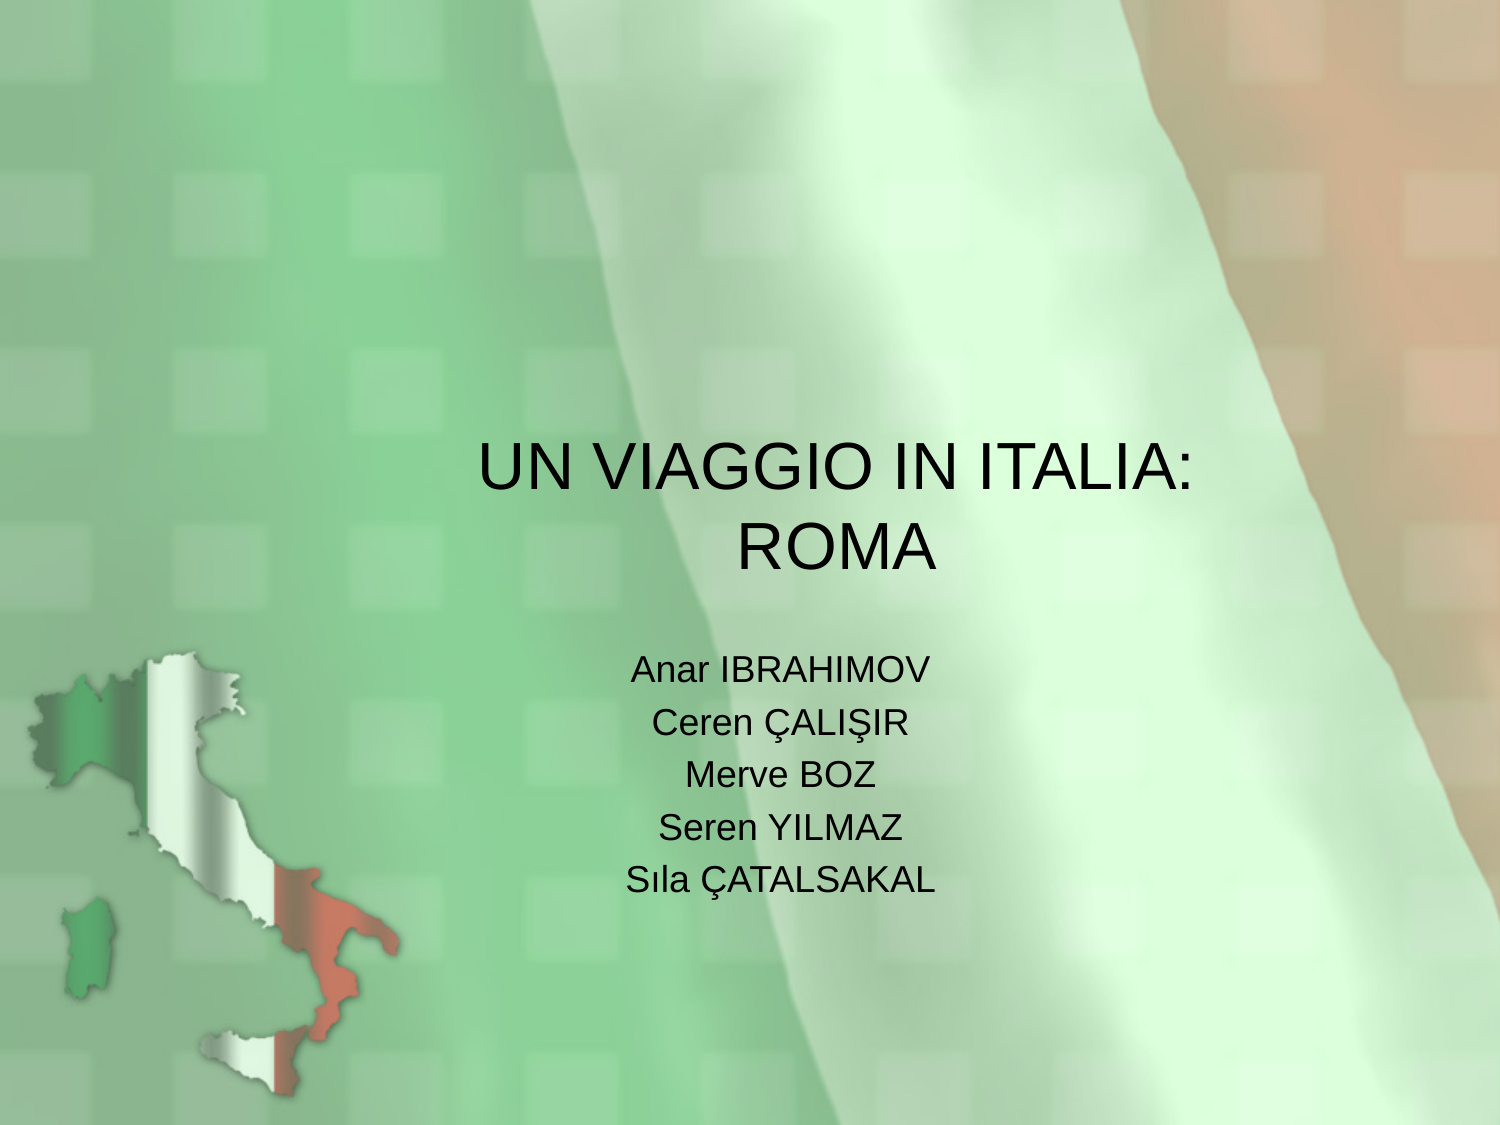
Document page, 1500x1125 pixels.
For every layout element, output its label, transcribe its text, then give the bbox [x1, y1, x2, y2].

subtitle Anar IBRAHIMOV Ceren ÇALIŞIR Merve BOZ Seren YILMAZ Sıla ÇATALSAKAL [442, 637, 1119, 926]
title UN VIAGGIO IN ITALIA: ROMA [442, 349, 1231, 591]
picture [0, 0, 1500, 1125]
